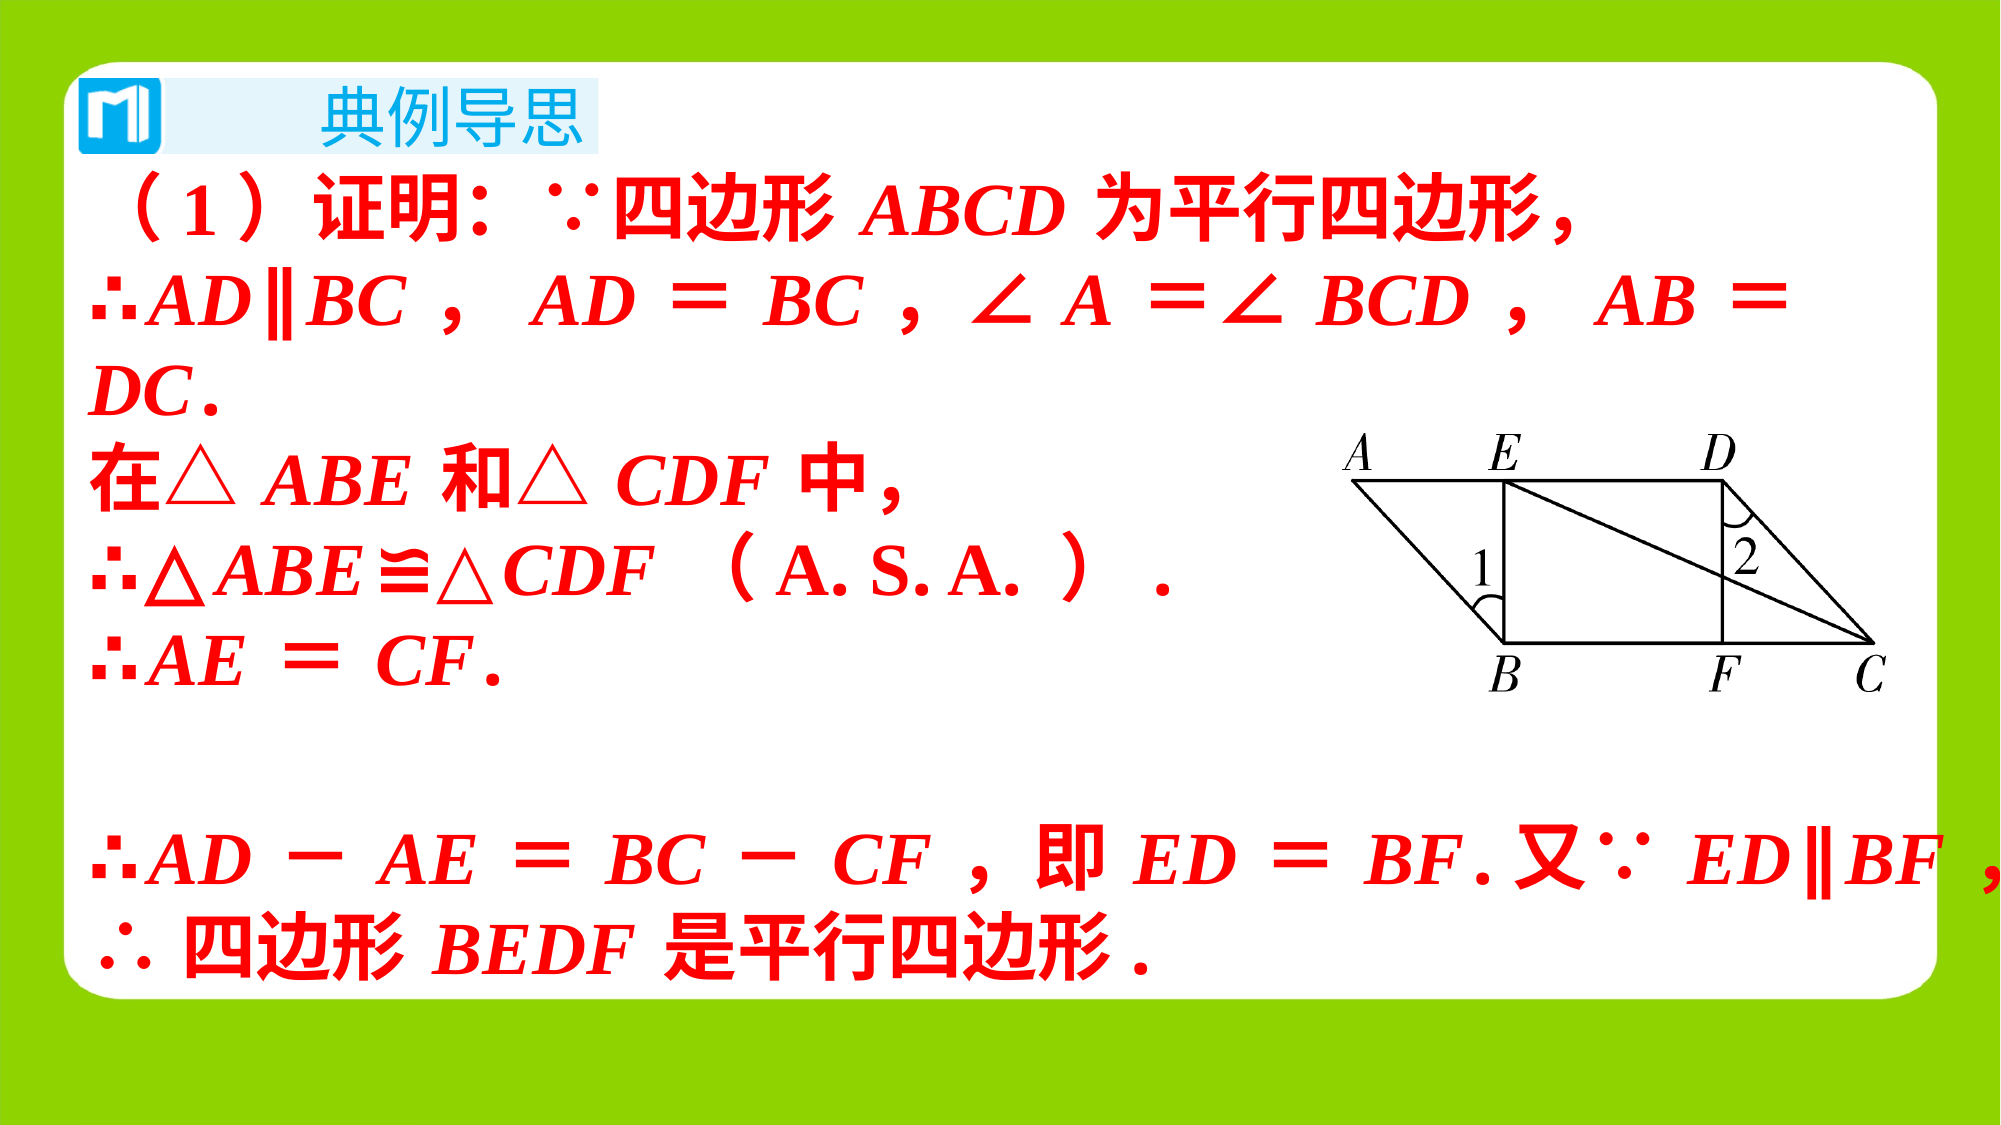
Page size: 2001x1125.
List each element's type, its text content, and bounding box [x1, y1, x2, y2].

text_box ∴AD－AE＝BC－CF，即ED＝BF.又∵ED∥BF， ∴四边形BEDF是平行四边形. [88, 809, 1886, 997]
picture [0, 0, 2001, 1125]
